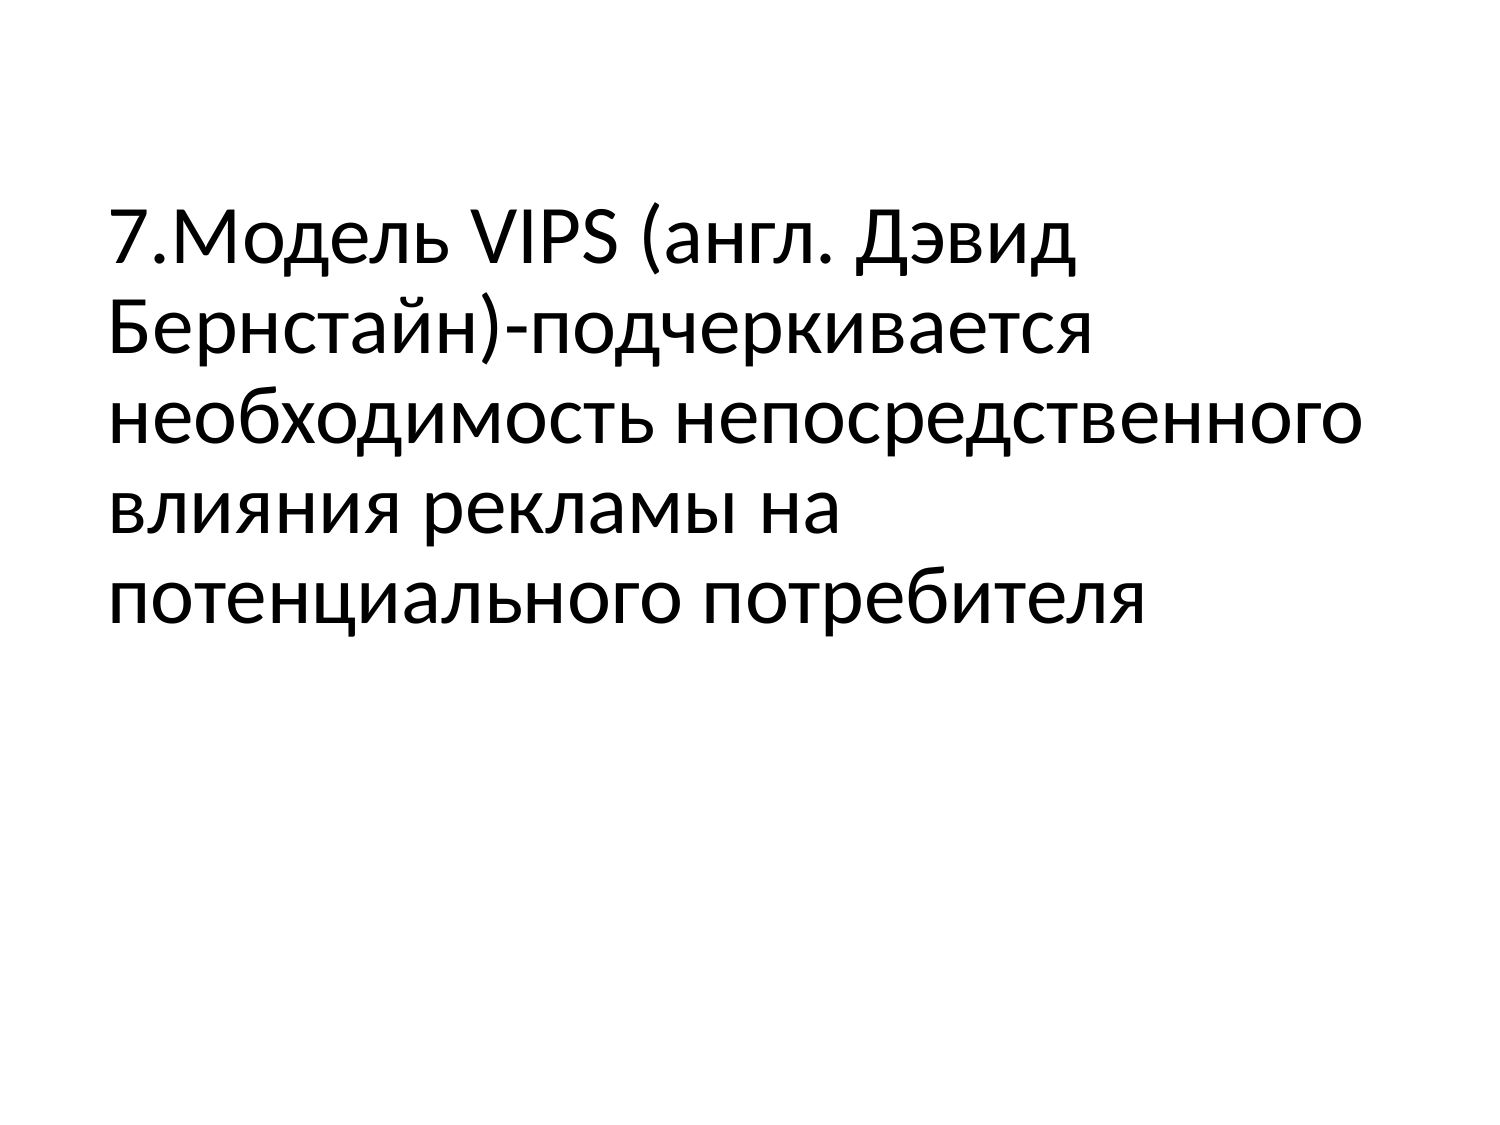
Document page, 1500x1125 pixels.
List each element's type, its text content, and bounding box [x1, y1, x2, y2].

list 7.Модель VIPS (англ. Дэвид Бернстайн)-подчеркивается необходимость непосредственного влияния рекламы на потенциального потребителя [75, 184, 1425, 1079]
